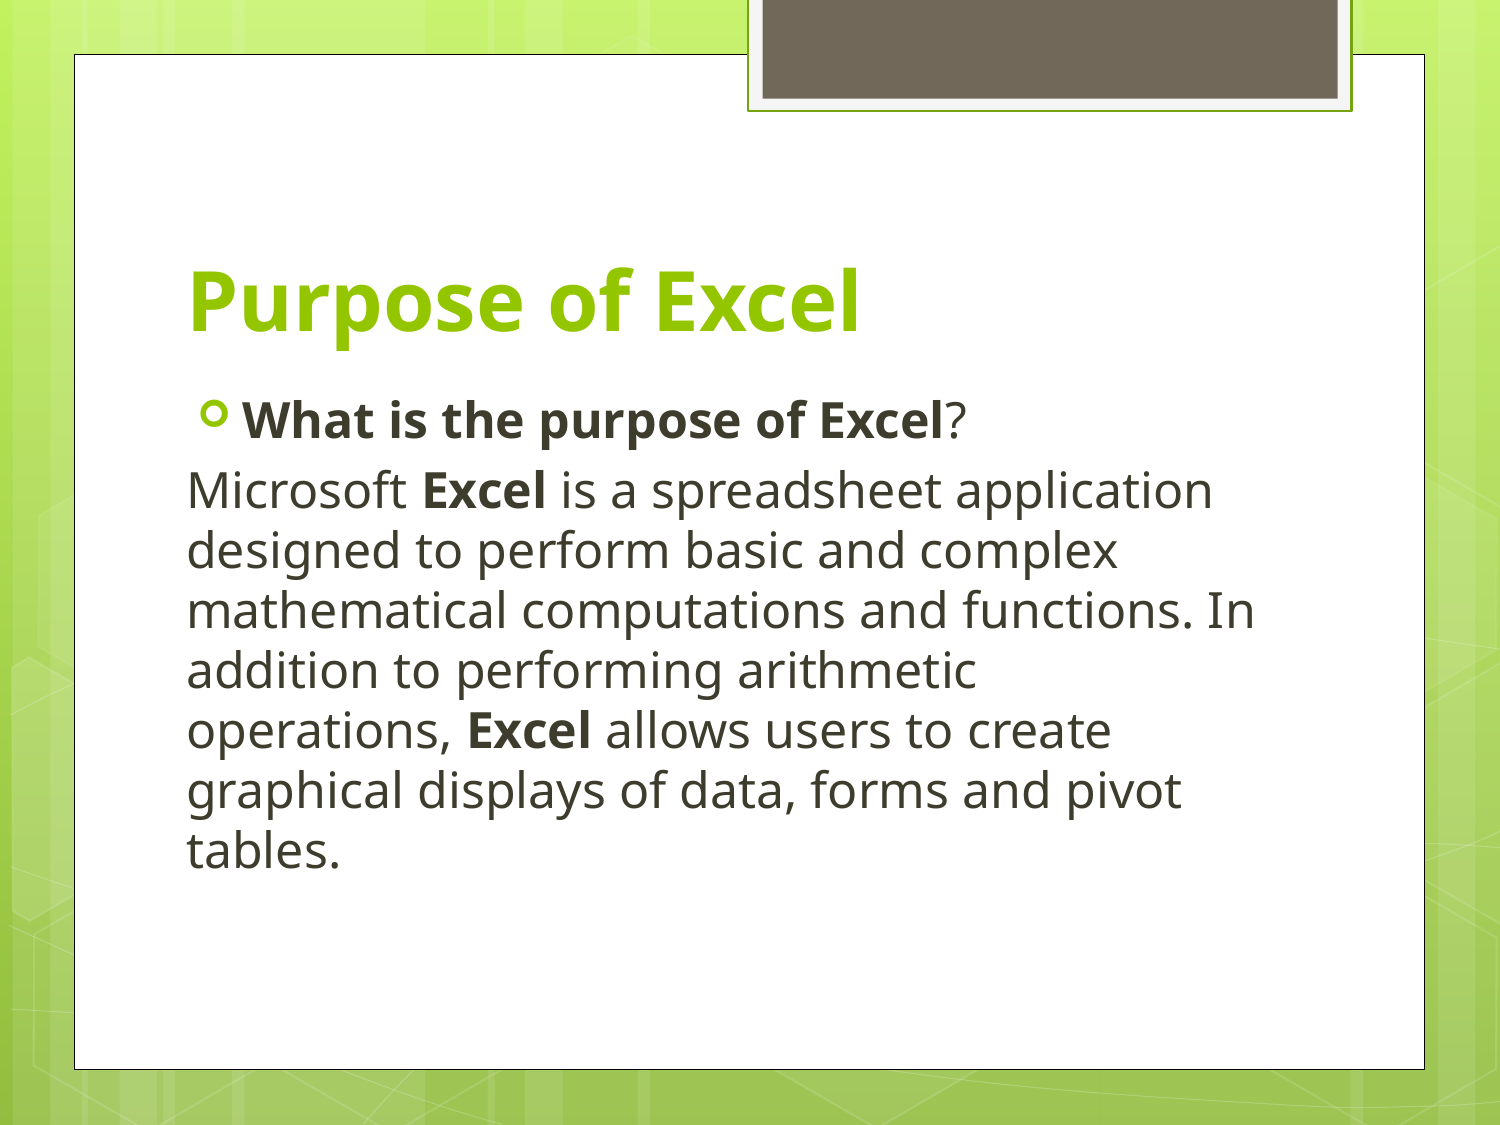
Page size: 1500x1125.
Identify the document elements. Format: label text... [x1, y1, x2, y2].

list What is the purpose of Excel? Microsoft Excel is a spreadsheet application designed to perform basic and complex mathematical computations and functions. In addition to performing arithmetic operations, Excel allows users to create graphical displays of data, forms and pivot tables. [171, 381, 1283, 957]
title Purpose of Excel [171, 168, 1324, 357]
